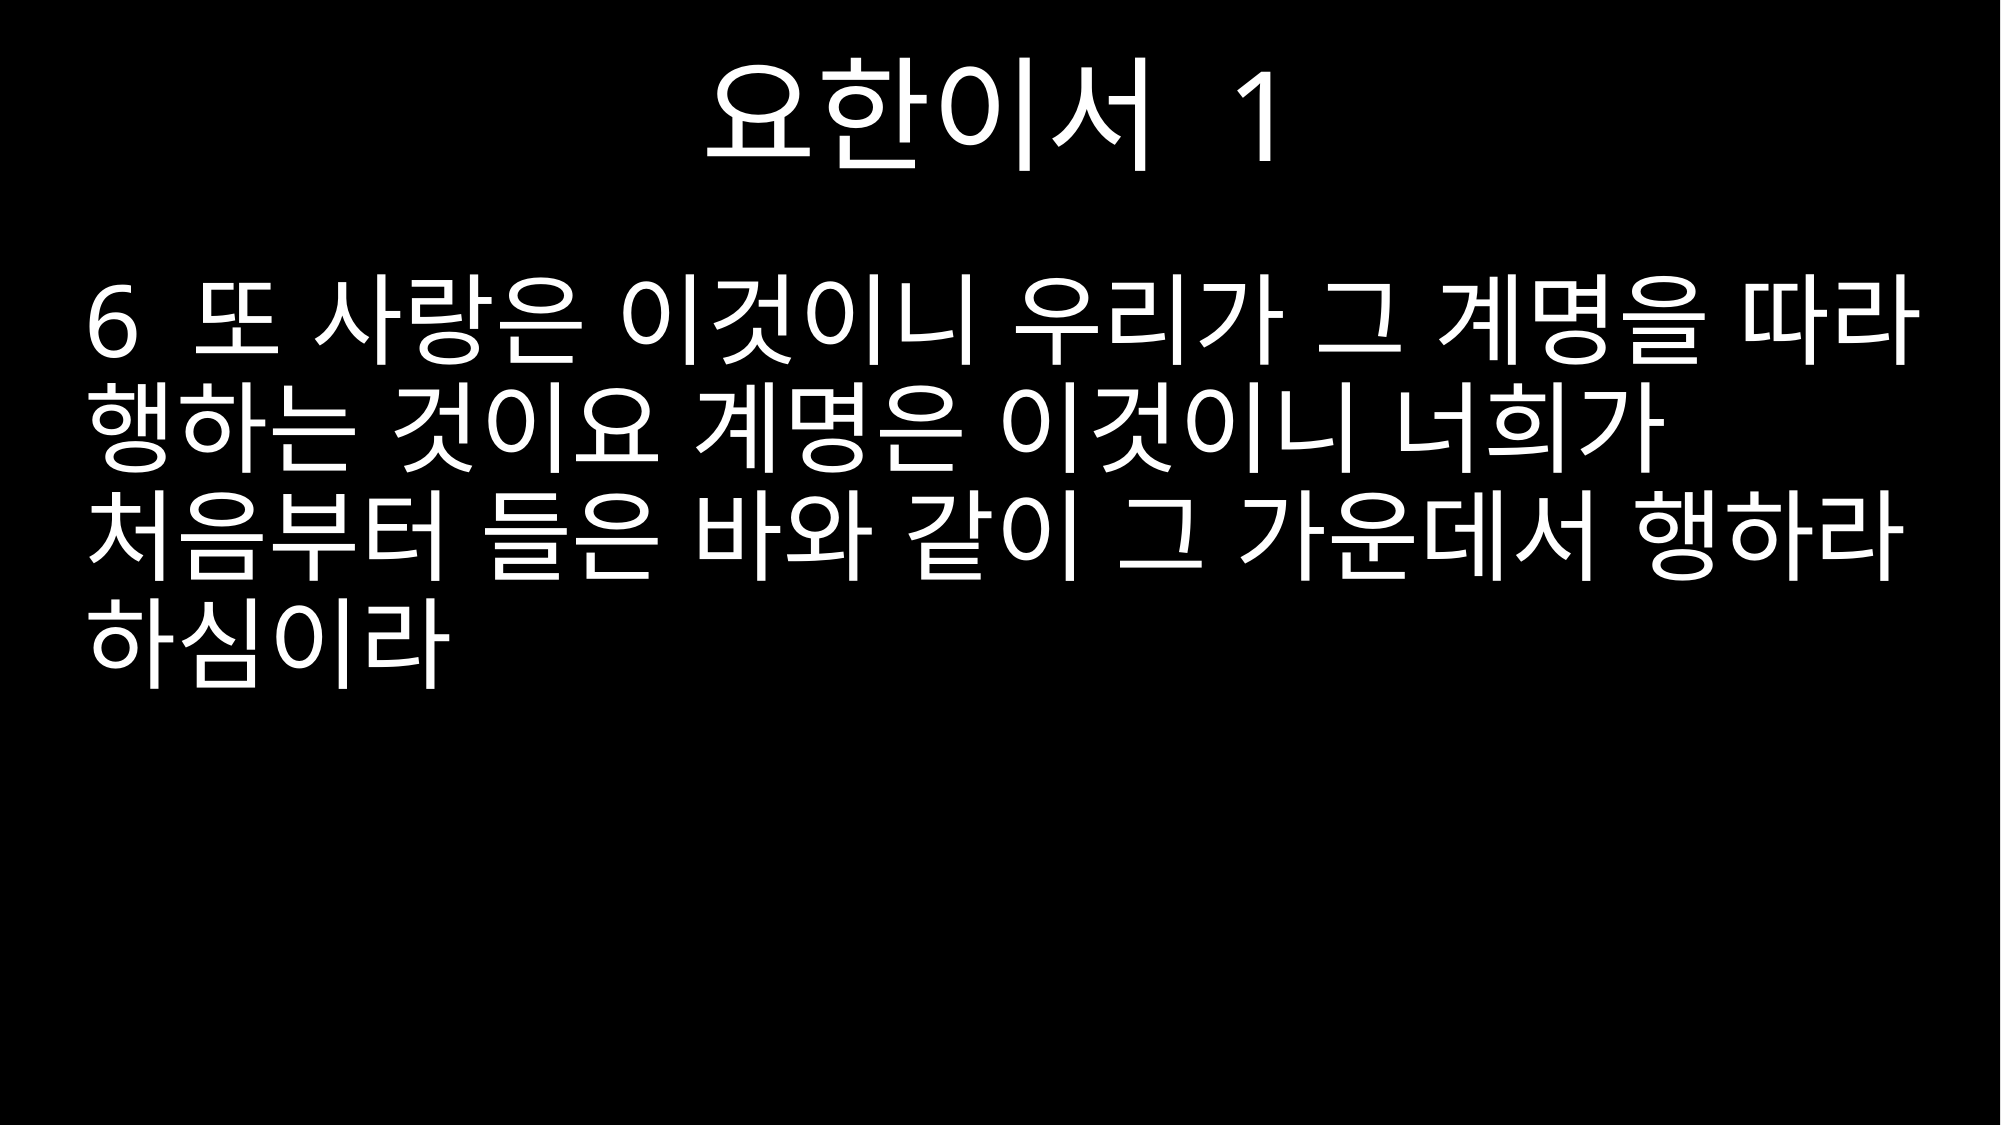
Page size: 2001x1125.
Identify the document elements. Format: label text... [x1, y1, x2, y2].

list 6 또 사랑은 이것이니 우리가 그 계명을 따라 행하는 것이요 계명은 이것이니 너희가 처음부터 들은 바와 같이 그 가운데서 행하라 하심이라 [69, 263, 1953, 423]
picture [0, 0, 2001, 1125]
footer 요한이서 1 [0, 32, 2000, 192]
